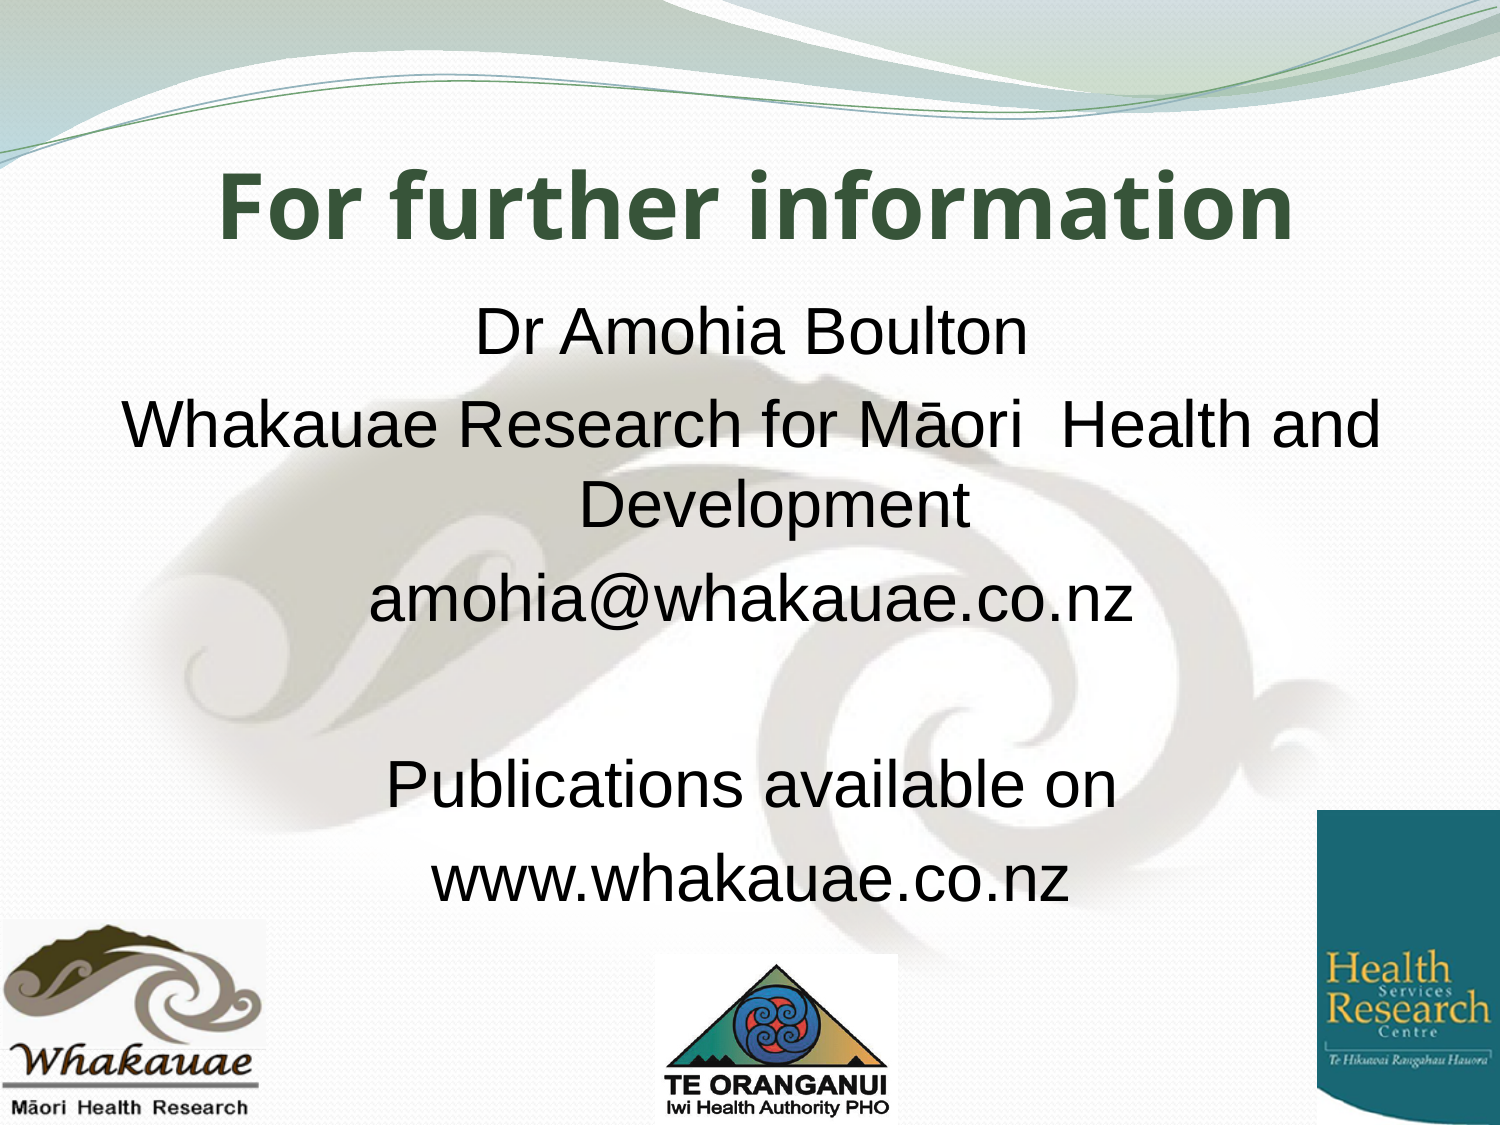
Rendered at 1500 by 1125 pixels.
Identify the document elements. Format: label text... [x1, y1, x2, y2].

picture [655, 996, 898, 1125]
text_box [93, 210, 1449, 996]
title For further information [82, 140, 1432, 258]
text_box Dr Amohia Boulton Whakauae Research for Māori Health and Development amohia@whakauae.co.nz Publications available on www.whakauae.co.nz [75, 280, 1430, 846]
picture [0, 919, 266, 1125]
picture [1317, 810, 1500, 1125]
